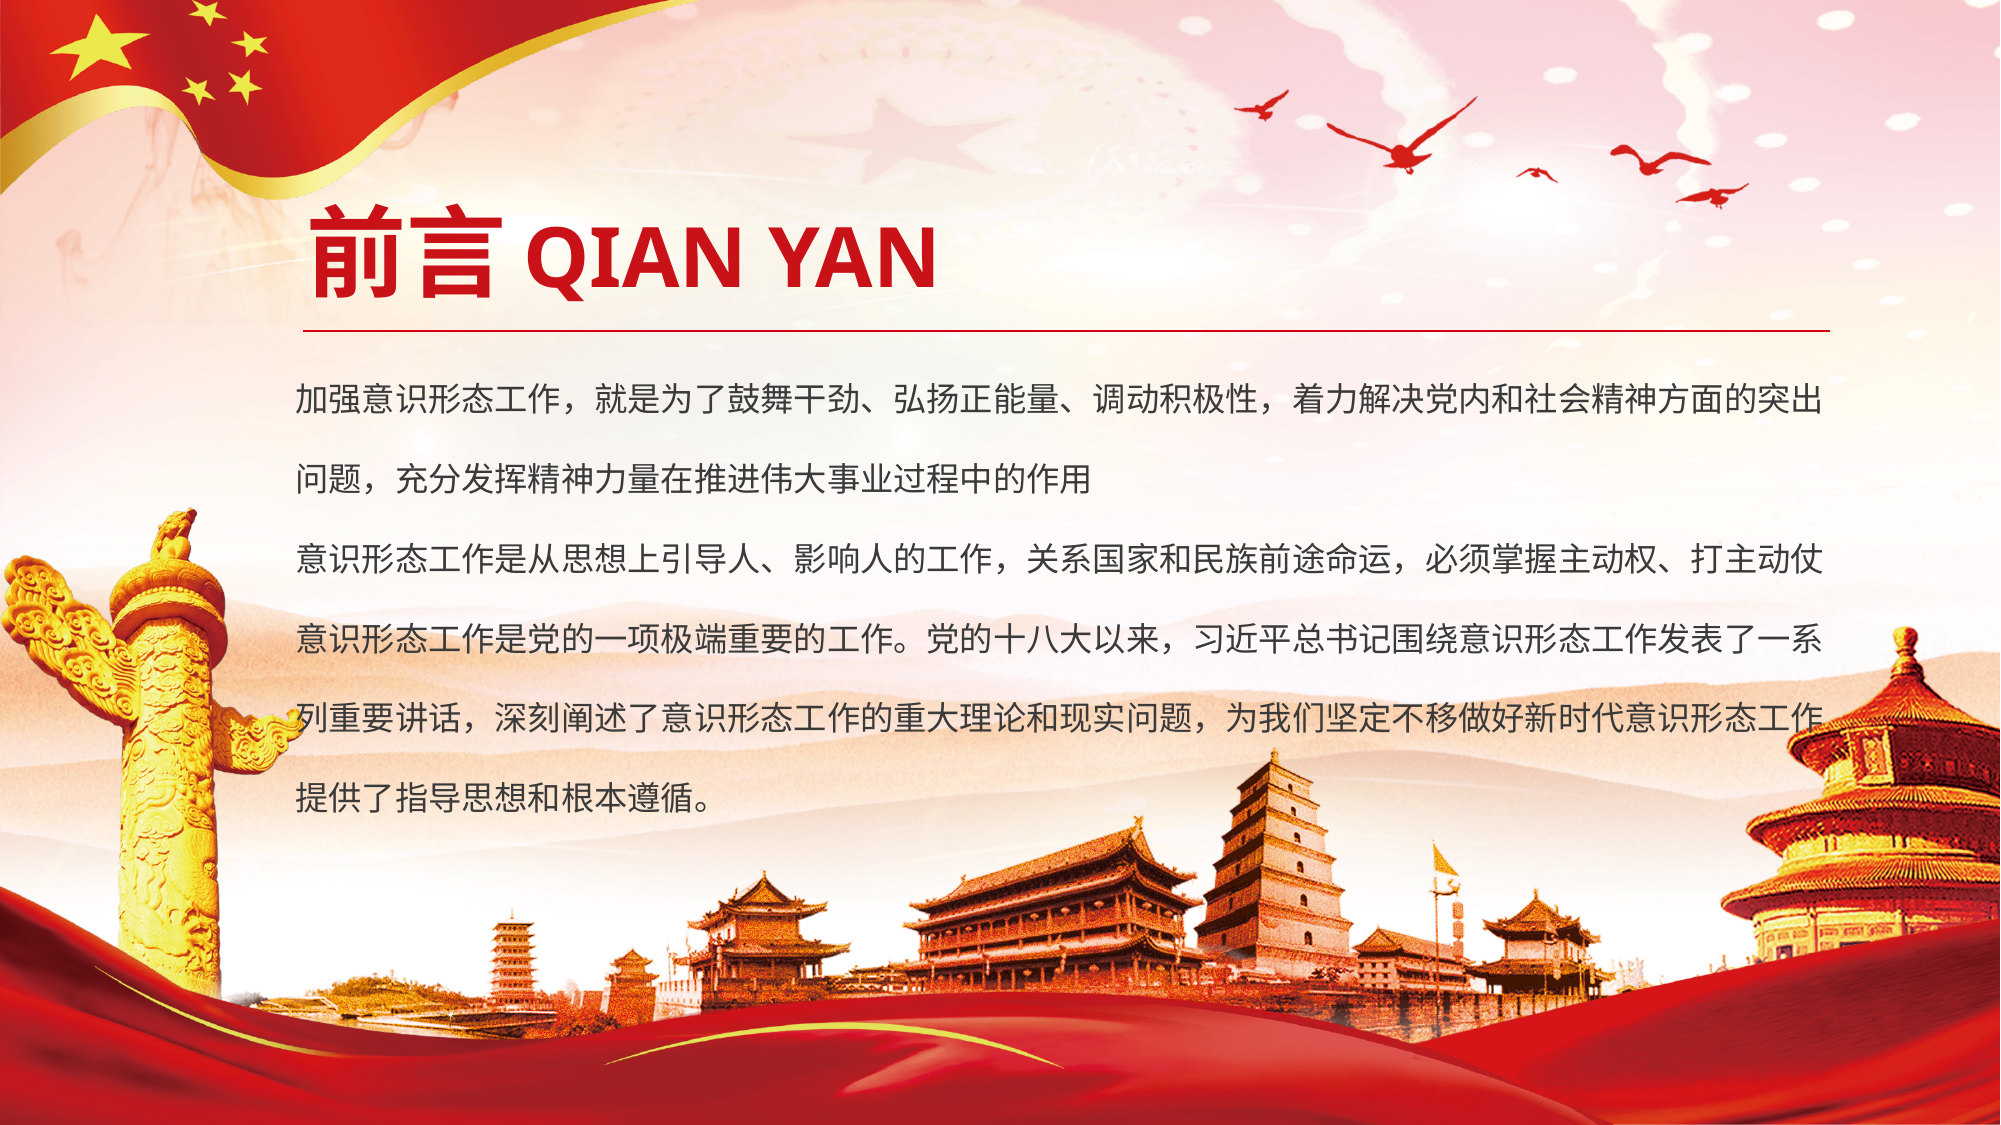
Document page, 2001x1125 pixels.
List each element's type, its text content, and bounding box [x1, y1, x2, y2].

picture [0, 0, 2000, 1125]
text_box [290, 181, 950, 319]
text_box 加强意识形态工作，就是为了鼓舞干劲、弘扬正能量、调动积极性，着力解决党内和社会精神方面的突出问题，充分发挥精神力量在推进伟大事业过程中的作用 意识形态工作是从思想上引导人、影响人的工作，关系国家和民族前途命运，必须掌握主动权、打主动仗 意识形态工作是党的一项极端重要的工作。党的十八大以来，习近平总书记围绕意识形态工作发表了一系列重要讲话，深刻阐述了意识形态工作的重大理论和现实问题，为我们坚定不移做好新时代意识形态工作提供了指导思想和根本遵循。 [280, 330, 1850, 747]
